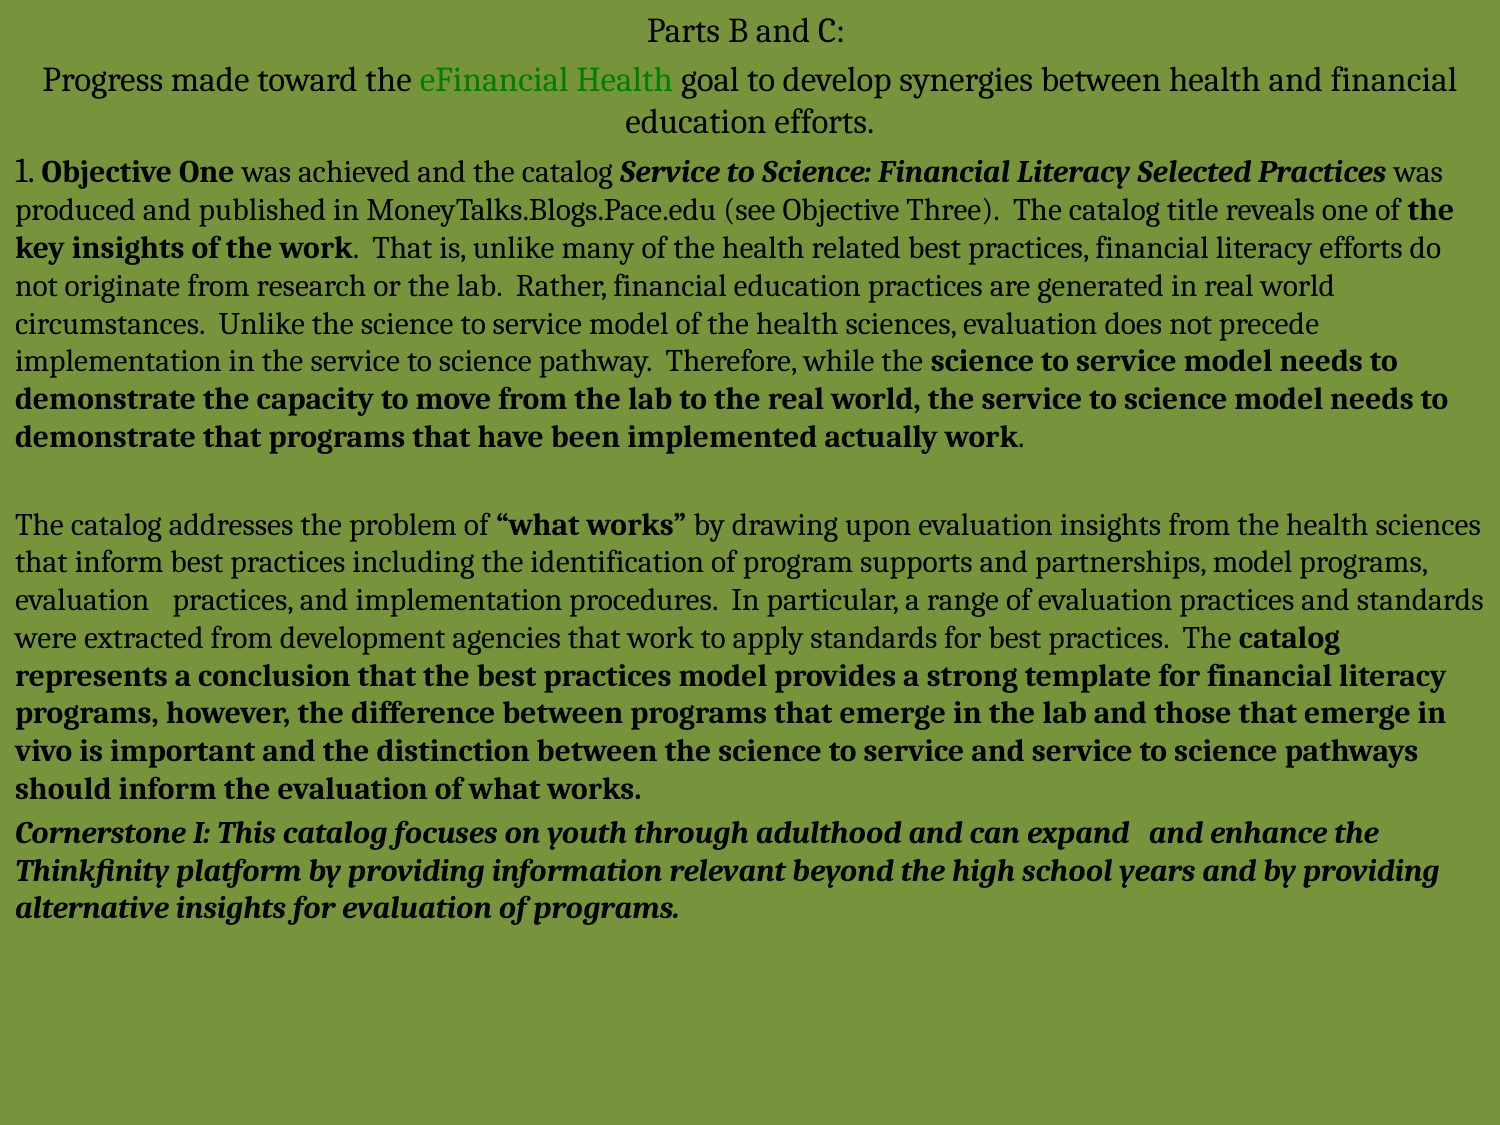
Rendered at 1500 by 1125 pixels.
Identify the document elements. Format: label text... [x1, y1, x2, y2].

list Parts B and C: Progress made toward the eFinancial Health goal to develop synergies between health and financial education efforts. 1. Objective One was achieved and the catalog Service to Science: Financial Literacy Selected Practices was produced and published in MoneyTalks.Blogs.Pace.edu (see Objective Three). The catalog title reveals one of the key insights of the work. That is, unlike many of the health related best practices, financial literacy efforts do not originate from research or the lab. Rather, financial education practices are generated in real world circumstances. Unlike the science to service model of the health sciences, evaluation does not precede implementation in the service to science pathway. Therefore, while the science to service model needs to demonstrate the capacity to move from the lab to the real world, the service to science model needs to demonstrate that programs that have been implemented actually work. The catalog addresses the problem of “what works” by drawing upon evaluation insights from the health sciences that inform best practices including the identification of program supports and partnerships, model programs, evaluation practices, and implementation procedures. In particular, a range of evaluation practices and standards were extracted from development agencies that work to apply standards for best practices. The catalog represents a conclusion that the best practices model provides a strong template for financial literacy programs, however, the difference between programs that emerge in the lab and those that emerge in vivo is important and the distinction between the science to service and service to science pathways should inform the evaluation of what works. Cornerstone I: This catalog focuses on youth through adulthood and can expand and enhance the Thinkfinity platform by providing information relevant beyond the high school years and by providing alternative insights for evaluation of programs. [0, 0, 1500, 1125]
